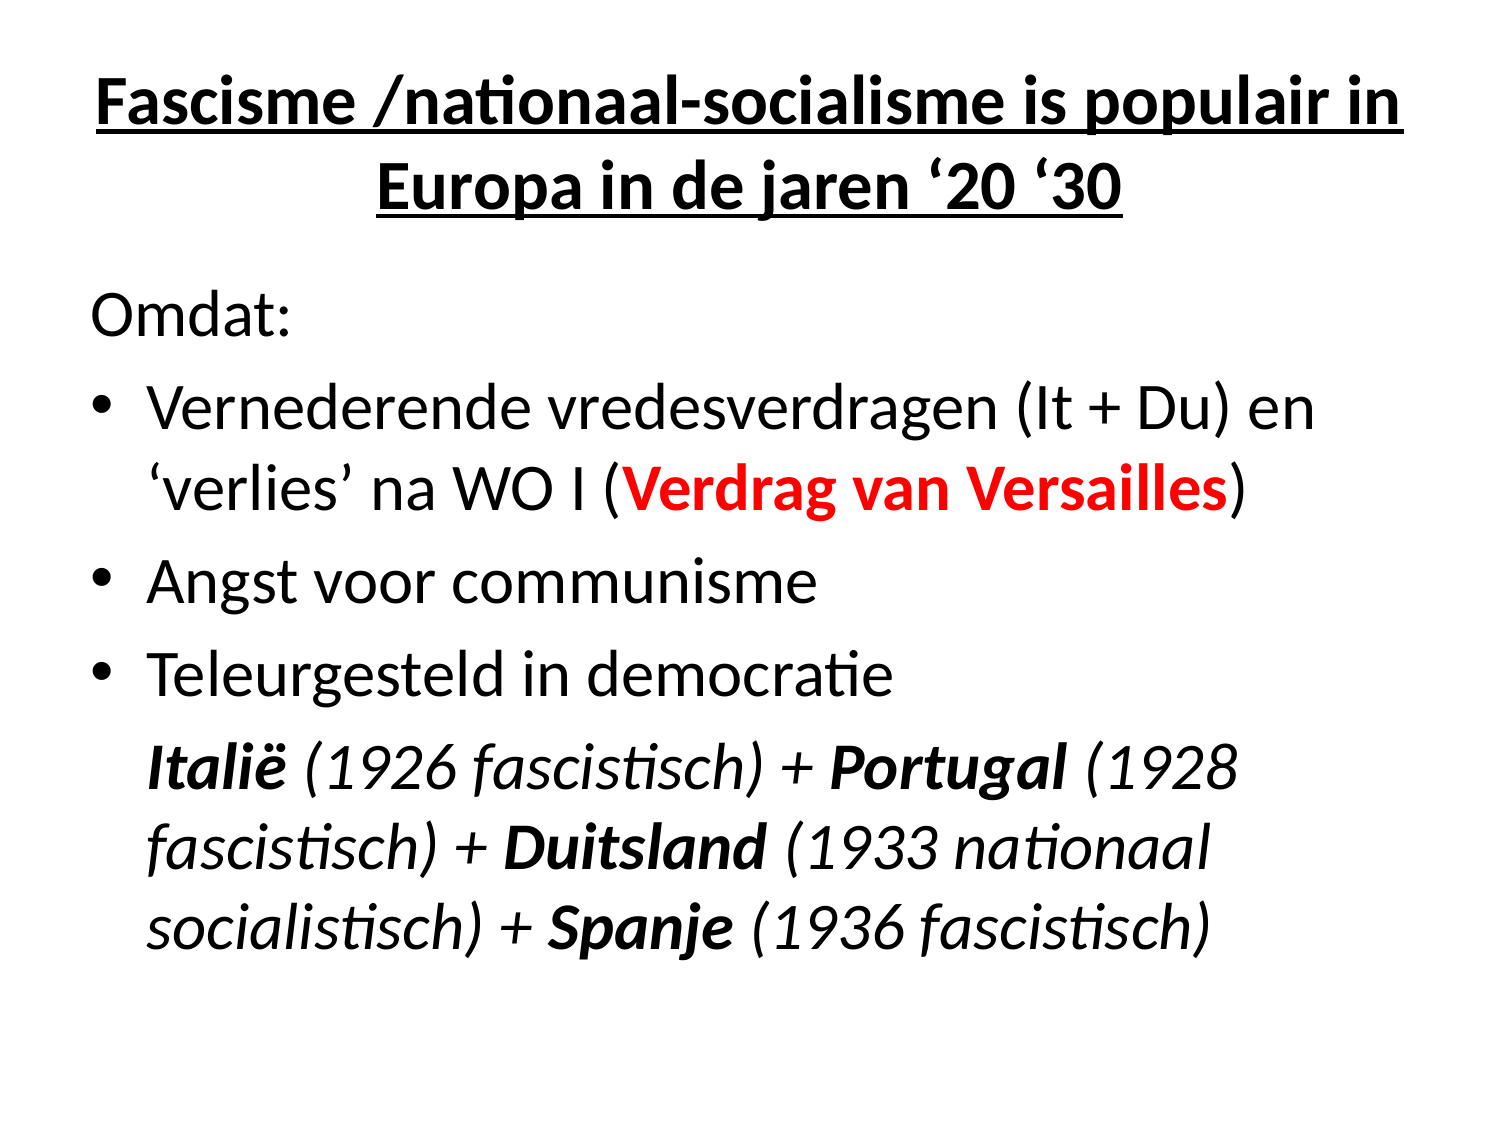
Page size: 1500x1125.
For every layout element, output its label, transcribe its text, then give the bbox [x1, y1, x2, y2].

list Omdat: Vernederende vredesverdragen (It + Du) en ‘verlies’ na WO I (Verdrag van Versailles) Angst voor communisme Teleurgesteld in democratie Italië (1926 fascistisch) + Portugal (1928 fascistisch) + Duitsland (1933 nationaal socialistisch) + Spanje (1936 fascistisch) [75, 262, 1425, 1005]
title Fascisme /nationaal-socialisme is populair in Europa in de jaren ‘20 ‘30 [75, 45, 1425, 233]
